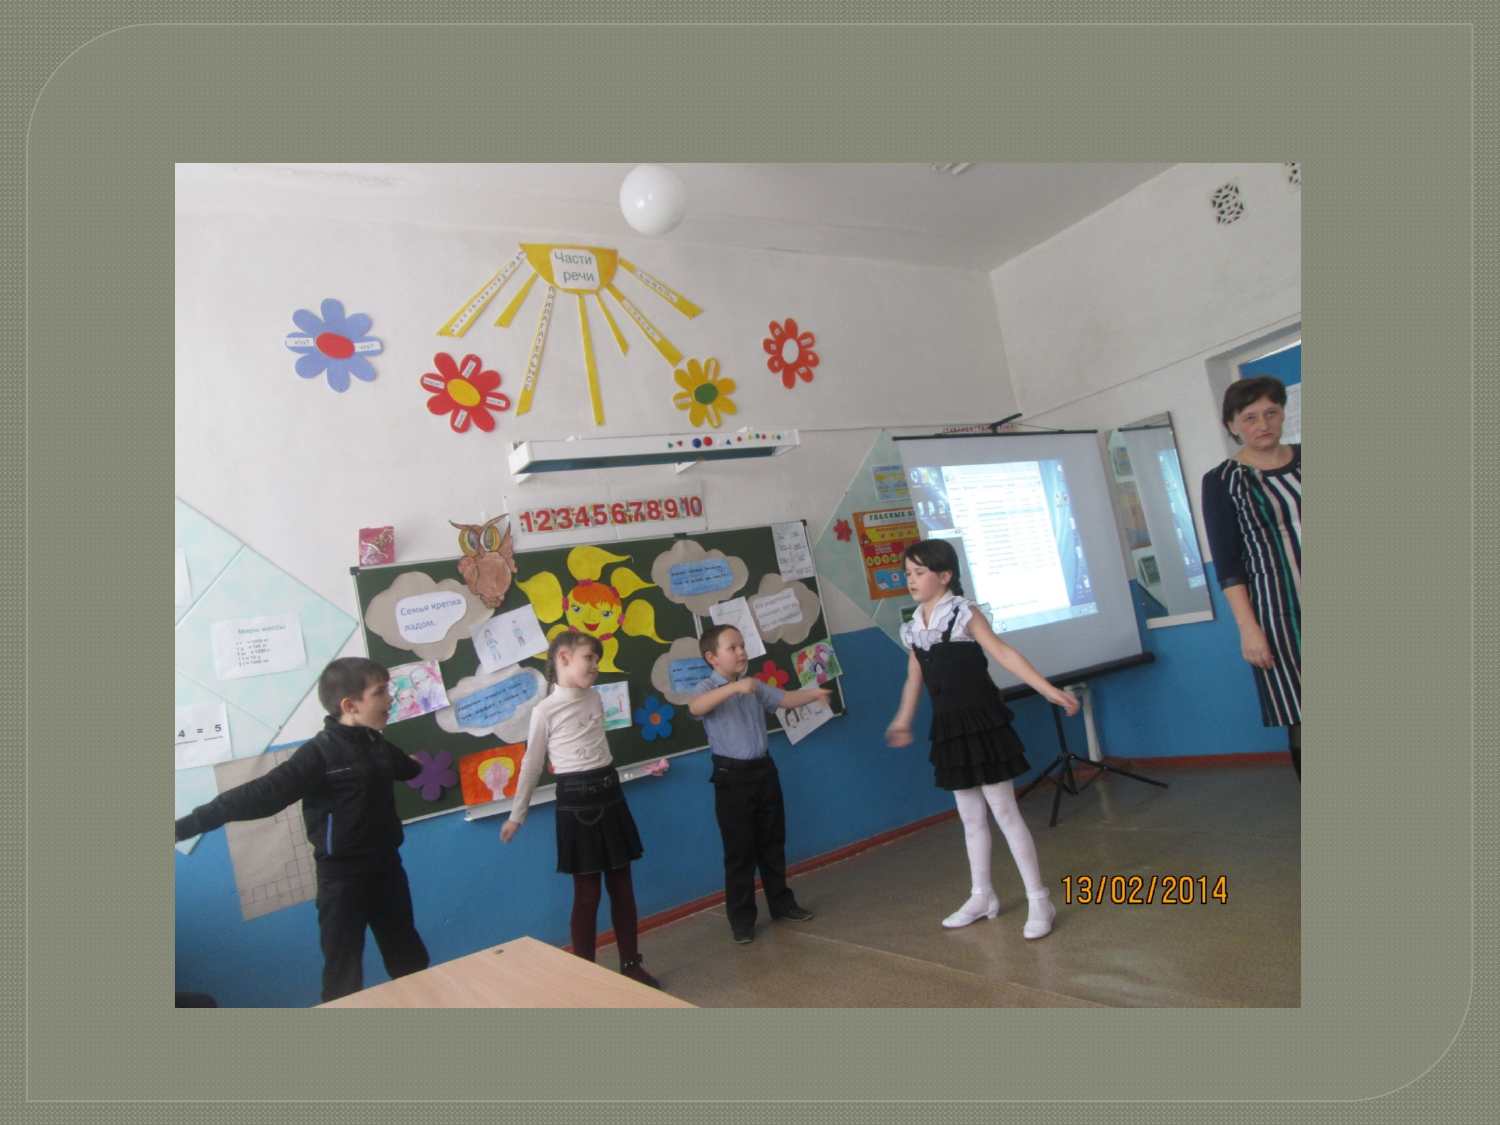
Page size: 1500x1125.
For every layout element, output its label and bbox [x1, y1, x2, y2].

picture [175, 163, 1301, 1008]
